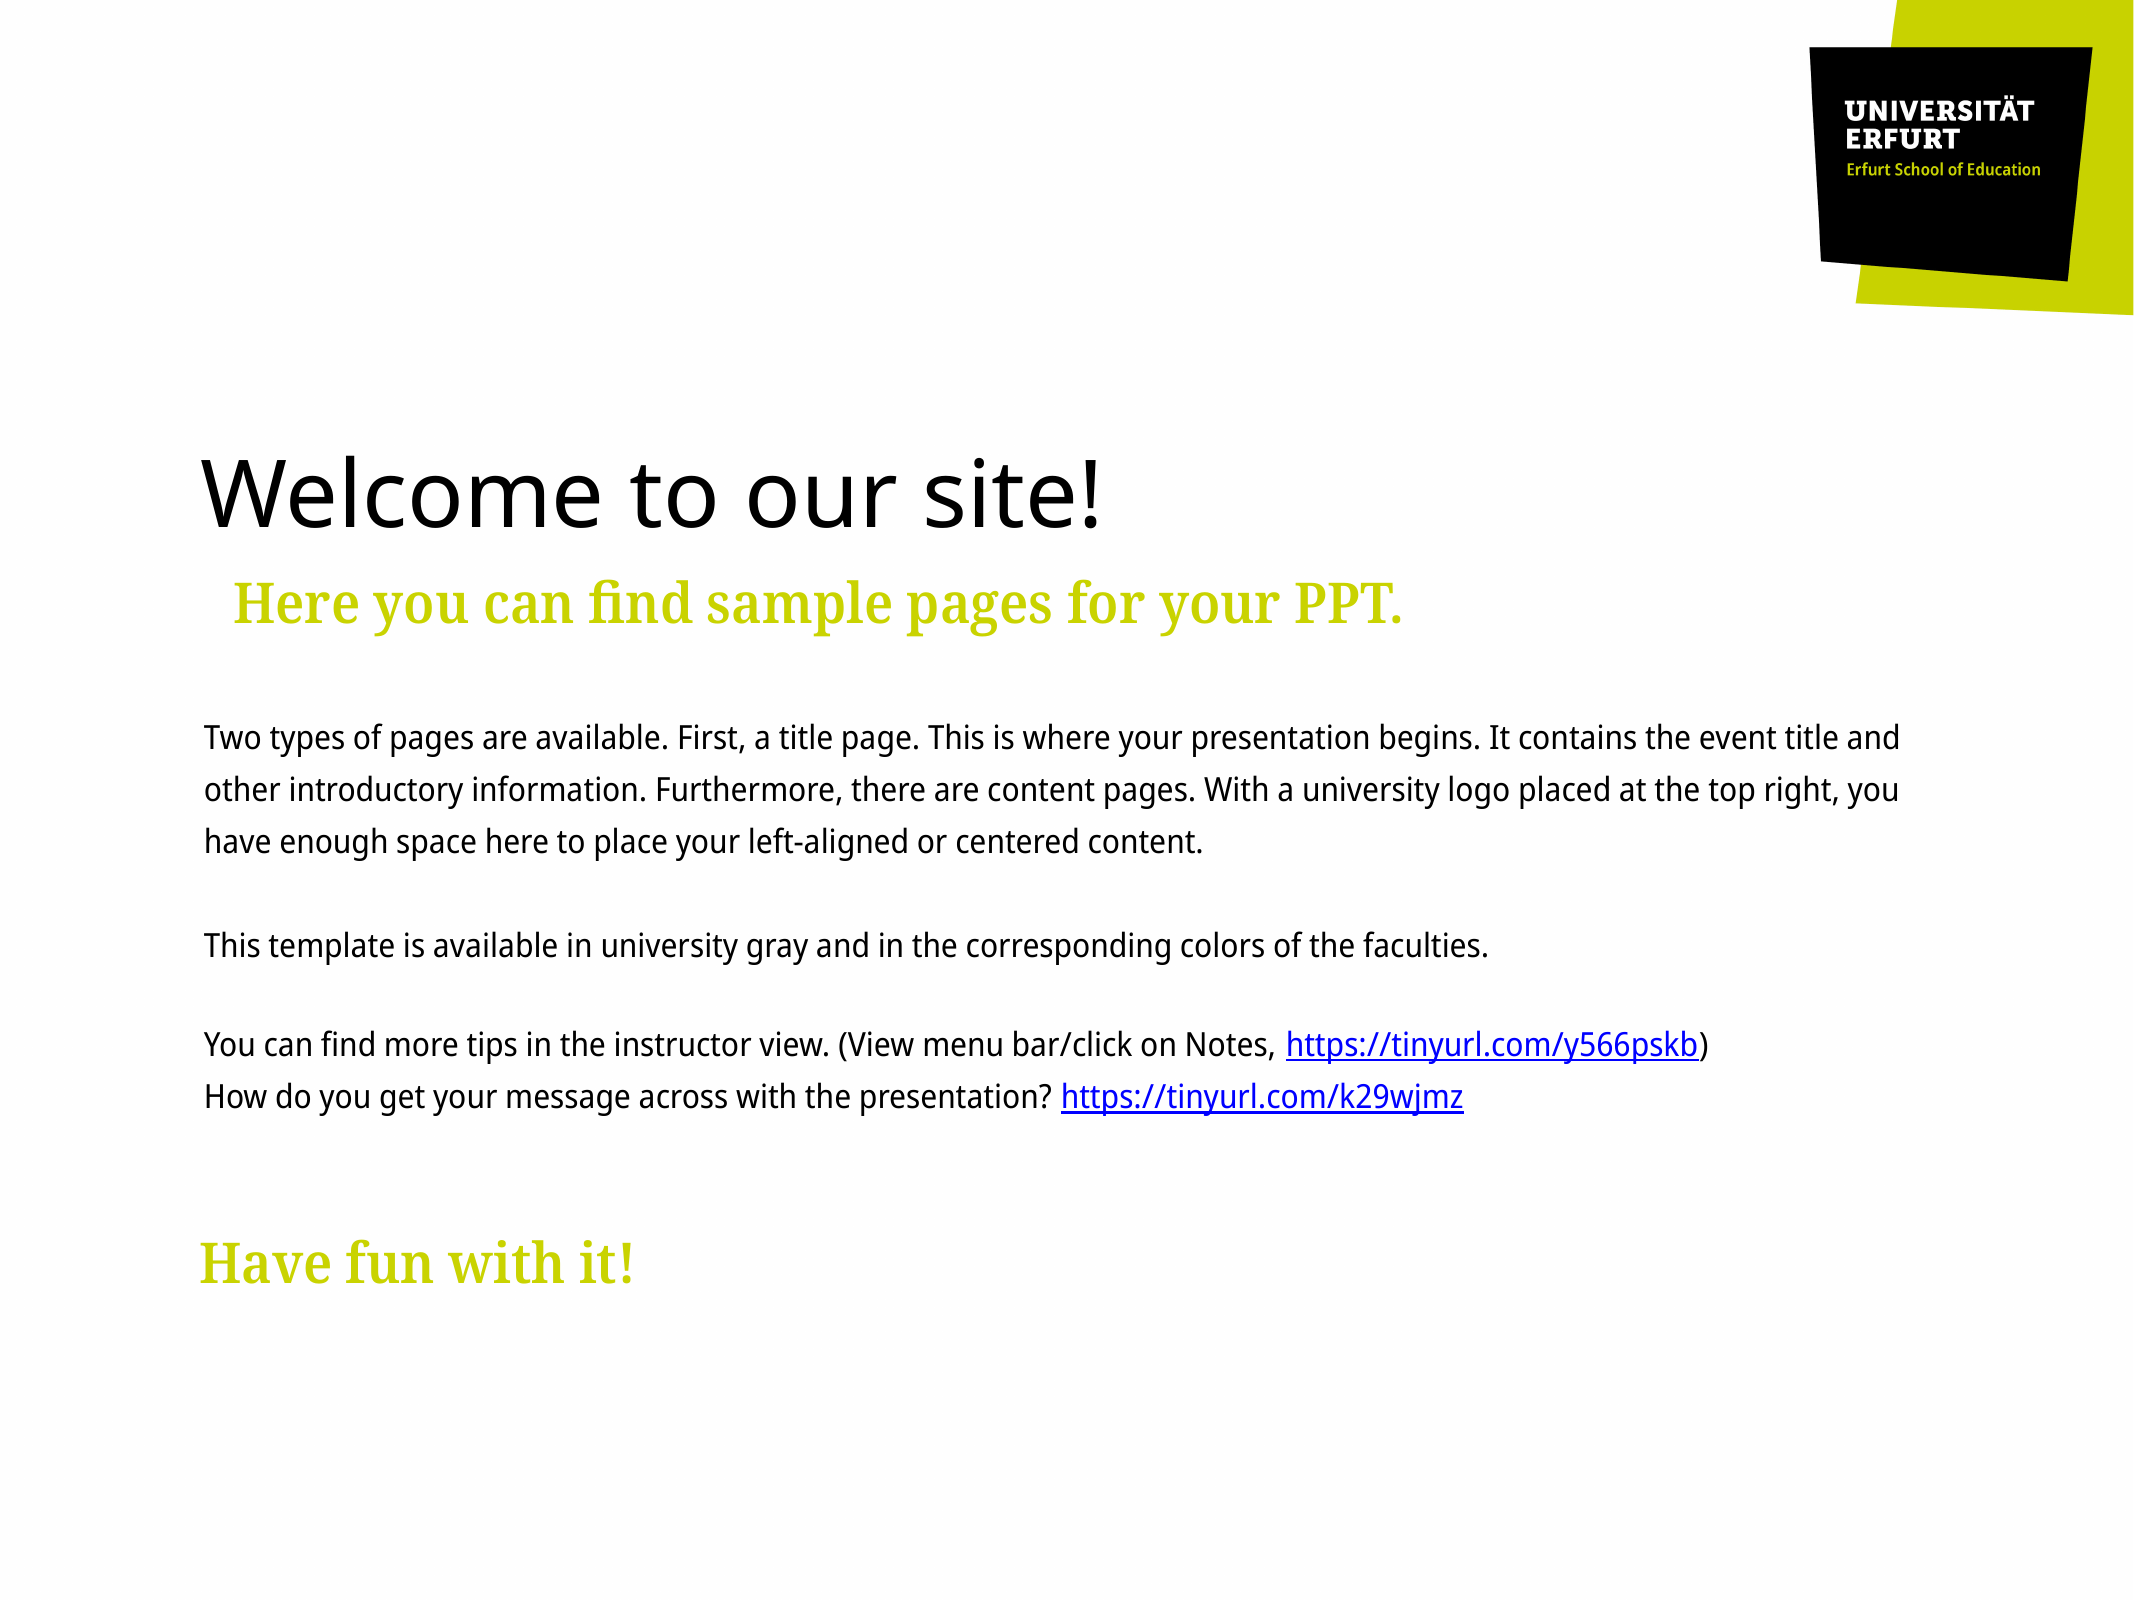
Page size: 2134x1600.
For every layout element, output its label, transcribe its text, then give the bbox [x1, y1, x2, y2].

picture [0, 0, 2134, 1600]
text_box Have fun with it! [190, 1219, 646, 1304]
subtitle Two types of pages are available. First, a title page. This is where your presentation begins. It contains the event title and other introductory information. Furthermore, there are content pages. With a university logo placed at the top right, you have enough space here to place your left-aligned or centered content. This template is available in university gray and in the corresponding colors of the faculties. You can find more tips in the instructor view. (View menu bar/click on Notes, https://tinyurl.com/y566pskb) How do you get your message across with the presentation? https://tinyurl.com/k29wjmz [194, 695, 1913, 1220]
title Welcome to our site! [191, 268, 1910, 555]
text_box Here you can find sample pages for your PPT. [224, 558, 1413, 643]
